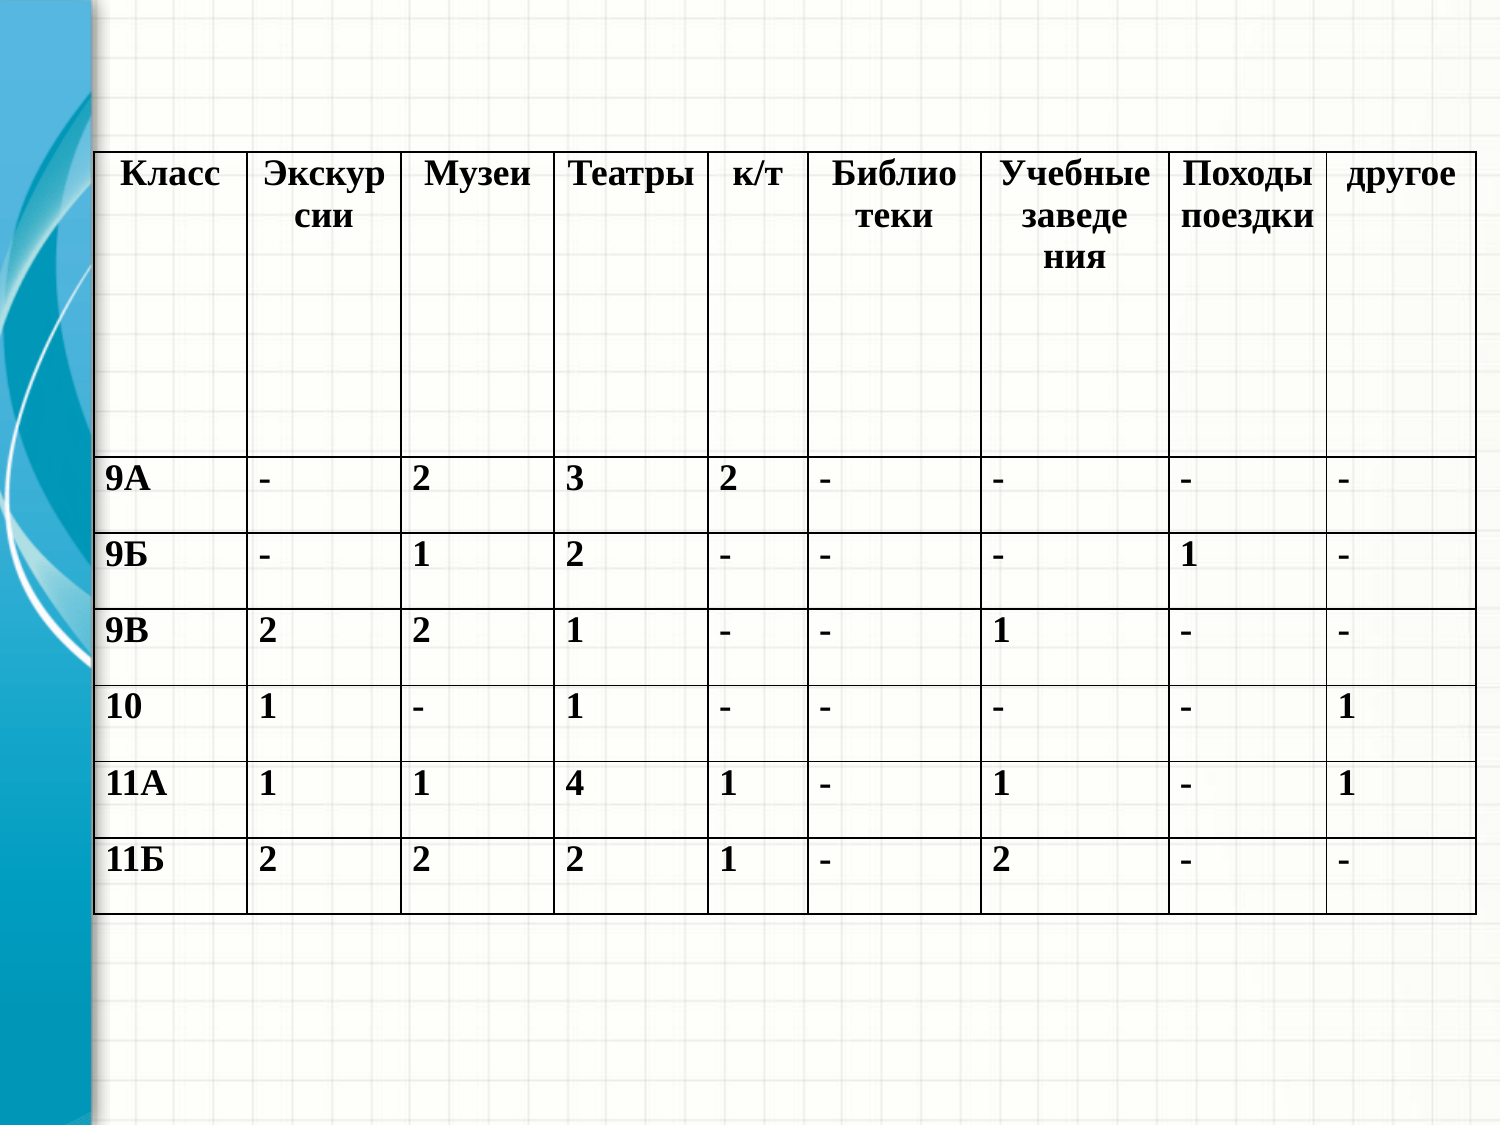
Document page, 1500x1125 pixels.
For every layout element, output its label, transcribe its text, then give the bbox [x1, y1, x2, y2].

table_cell 9А [95, 458, 246, 532]
table_cell 11Б [95, 839, 246, 913]
table_cell 2 [402, 458, 553, 532]
table_header Учебные заведе ния [982, 153, 1168, 456]
table_cell - [982, 686, 1168, 761]
table_cell - [809, 686, 980, 761]
table_cell - [982, 534, 1168, 608]
table_cell 2 [555, 534, 707, 608]
table_cell 3 [555, 458, 707, 532]
table_header другое [1327, 153, 1475, 456]
table_header Библио теки [809, 153, 980, 456]
table_cell 1 [402, 534, 553, 608]
table_cell 2 [555, 839, 707, 913]
table_cell - [982, 458, 1168, 532]
table_cell 1 [555, 610, 707, 685]
table_cell 4 [555, 762, 707, 837]
table_header Походыпоездки [1170, 153, 1326, 456]
table_cell 1 [982, 762, 1168, 837]
table_cell 1 [709, 839, 807, 913]
table_cell - [1170, 686, 1326, 761]
table_cell - [809, 534, 980, 608]
table_cell - [1327, 534, 1475, 608]
table_cell - [1170, 839, 1326, 913]
table_cell - [809, 839, 980, 913]
table_cell 1 [555, 686, 707, 761]
table_cell 1 [1327, 686, 1475, 761]
table_cell - [709, 534, 807, 608]
table_cell - [709, 686, 807, 761]
table_cell 1 [709, 762, 807, 837]
table_cell 2 [709, 458, 807, 532]
table_cell - [402, 686, 553, 761]
table_cell - [809, 762, 980, 837]
table_cell 2 [248, 839, 400, 913]
table_cell - [248, 534, 400, 608]
table_cell - [1327, 839, 1475, 913]
table_cell 1 [402, 762, 553, 837]
table_cell 9Б [95, 534, 246, 608]
table_cell - [809, 610, 980, 685]
table_cell - [709, 610, 807, 685]
table_header к/т [709, 153, 807, 456]
table_cell 2 [248, 610, 400, 685]
table_cell 2 [402, 610, 553, 685]
table_cell - [1327, 610, 1475, 685]
table_cell 1 [982, 610, 1168, 685]
table_header Класс [95, 153, 246, 456]
table_cell - [1170, 458, 1326, 532]
table_cell 1 [1327, 762, 1475, 837]
table_cell 11А [95, 762, 246, 837]
table_cell 10 [95, 686, 246, 761]
table_cell 1 [248, 686, 400, 761]
picture [0, 0, 1500, 1125]
table_cell - [248, 458, 400, 532]
table_header Музеи [402, 153, 553, 456]
table_header Экскурсии [248, 153, 400, 456]
table_cell 2 [402, 839, 553, 913]
table_cell 2 [982, 839, 1168, 913]
table_cell 1 [1170, 534, 1326, 608]
table_cell - [1170, 610, 1326, 685]
table_cell - [1170, 762, 1326, 837]
table_cell 1 [248, 762, 400, 837]
table_header Театры [555, 153, 707, 456]
table_cell - [1327, 458, 1475, 532]
table_cell - [809, 458, 980, 532]
table_cell 9В [95, 610, 246, 685]
